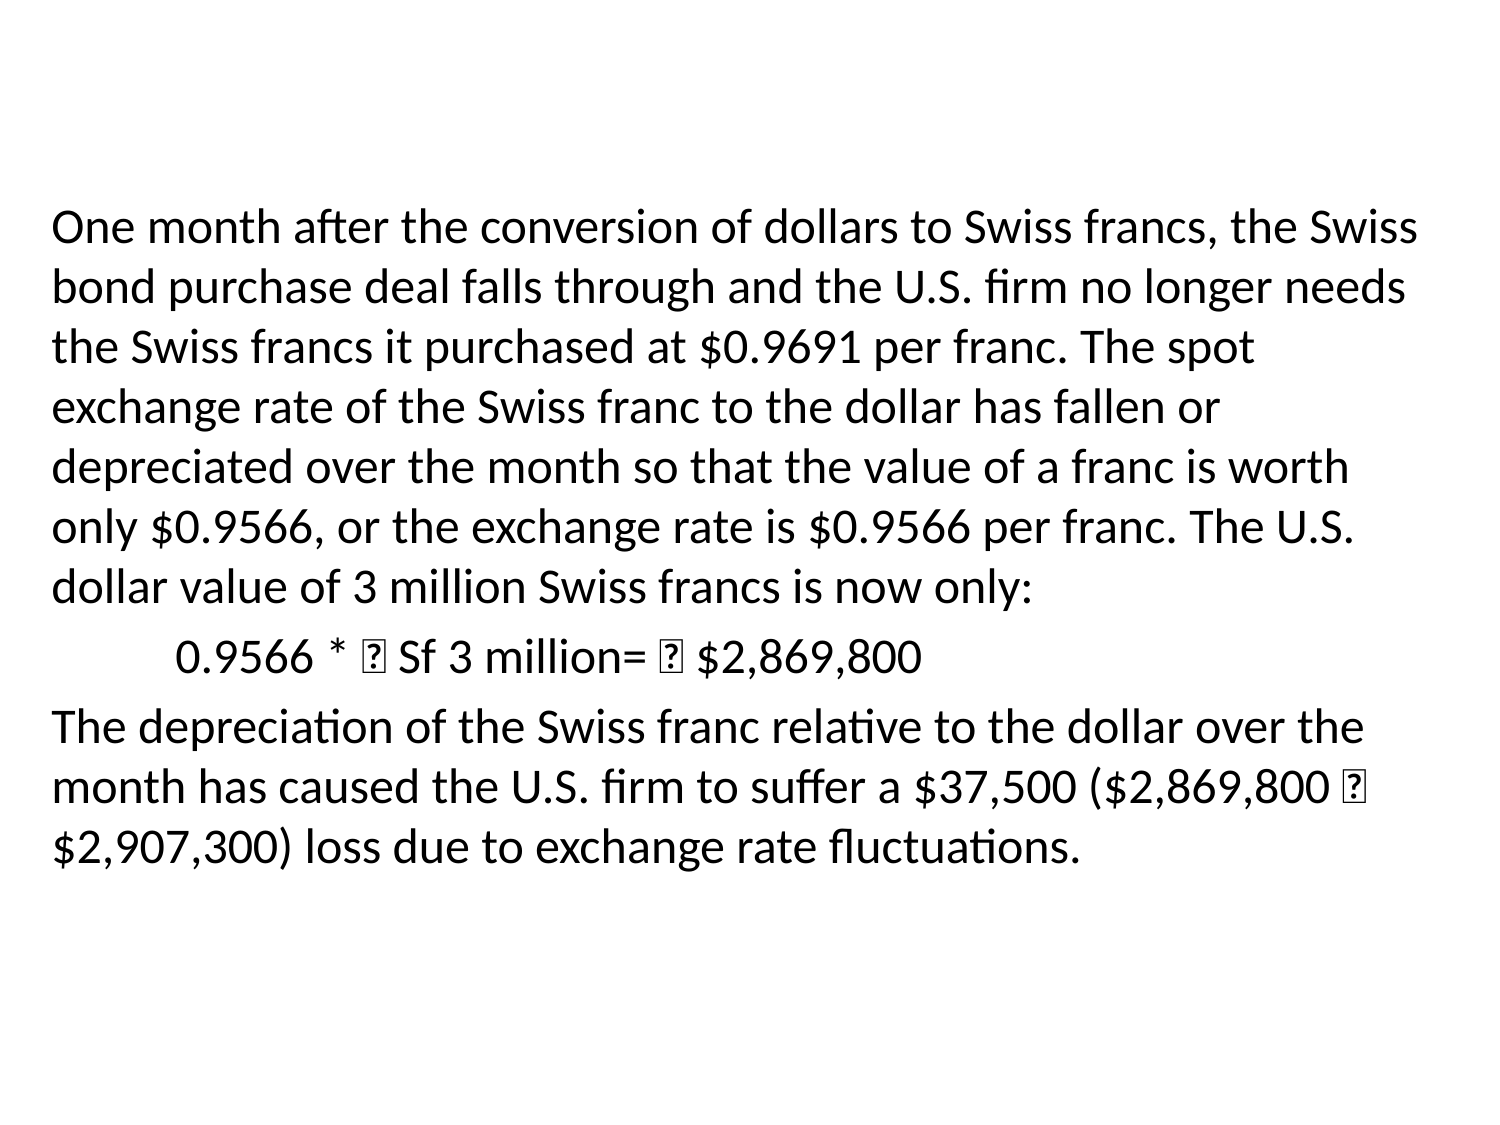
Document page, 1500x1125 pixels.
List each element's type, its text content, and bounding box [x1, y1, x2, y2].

list One month after the conversion of dollars to Swiss francs, the Swiss bond purchase deal falls through and the U.S. firm no longer needs the Swiss francs it purchased at $0.9691 per franc. The spot exchange rate of the Swiss franc to the dollar has fallen or depreciated over the month so that the value of a franc is worth only $0.9566, or the exchange rate is $0.9566 per franc. The U.S. dollar value of 3 million Swiss francs is now only: 0.9566 * 􏰂 Sf 3 million= 􏰀 $2,869,800 The depreciation of the Swiss franc relative to the dollar over the month has caused the U.S. firm to suffer a $37,500 ($2,869,800 􏰁 $2,907,300) loss due to exchange rate fluctuations. [36, 186, 1459, 1086]
